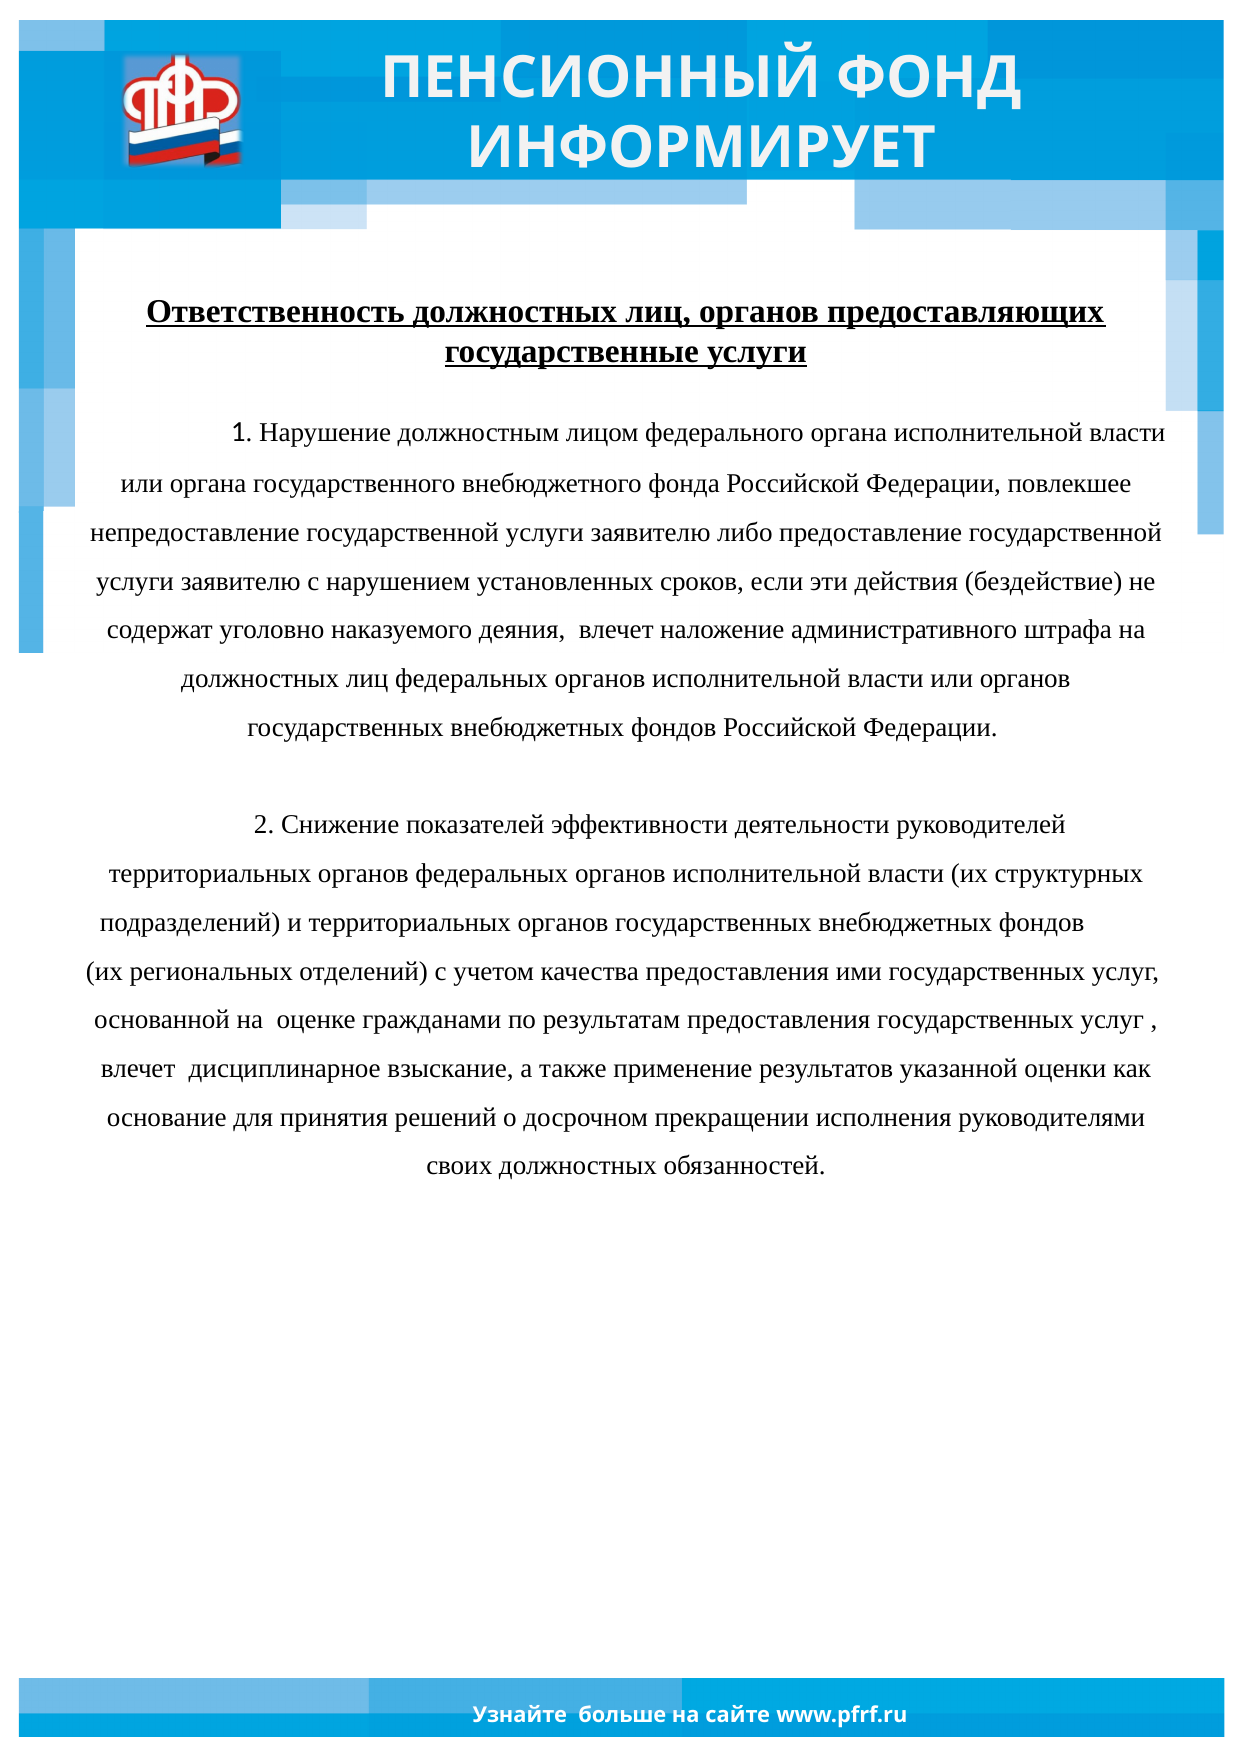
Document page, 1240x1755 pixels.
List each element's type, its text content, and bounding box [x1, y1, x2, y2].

title ПЕНСИОННЫЙ ФОНД ИНФОРМИРУЕТ [294, 39, 1108, 181]
picture [122, 54, 242, 167]
footer Узнайте больше на сайте www.pfrf.ru [294, 1701, 1084, 1755]
picture [18, 20, 104, 50]
text_box [18, 1678, 1225, 1738]
picture [18, 180, 1224, 653]
list Ответственность должностных лиц, органов предоставляющих государственные услуги 1. Нарушение должностным лицом федерального органа исполнительной власти или органа государственного внебюджетного фонда Российской Федерации, повлекшее непредоставление государственной услуги заявителю либо предоставление государственной услуги заявителю с нарушением установленных сроков, если эти действия (бездействие) не содержат уголовно наказуемого деяния, влечет наложение административного штрафа на должностных лиц федеральных органов исполнительной власти или органов государственных внебюджетных фондов Российской Федерации. 2. Снижение показателей эффективности деятельности руководителей территориальных органов федеральных органов исполнительной власти (их структурных подразделений) и территориальных органов государственных внебюджетных фондов (их региональных отделений) с учетом качества предоставления ими государственных услуг, основанной на оценке гражданами по результатам предоставления государственных услуг , влечет дисциплинарное взыскание, а также применение результатов указанной оценки как основание для принятия решений о досрочном прекращении исполнения руководителями своих должностных обязанностей. [82, 289, 1170, 1578]
